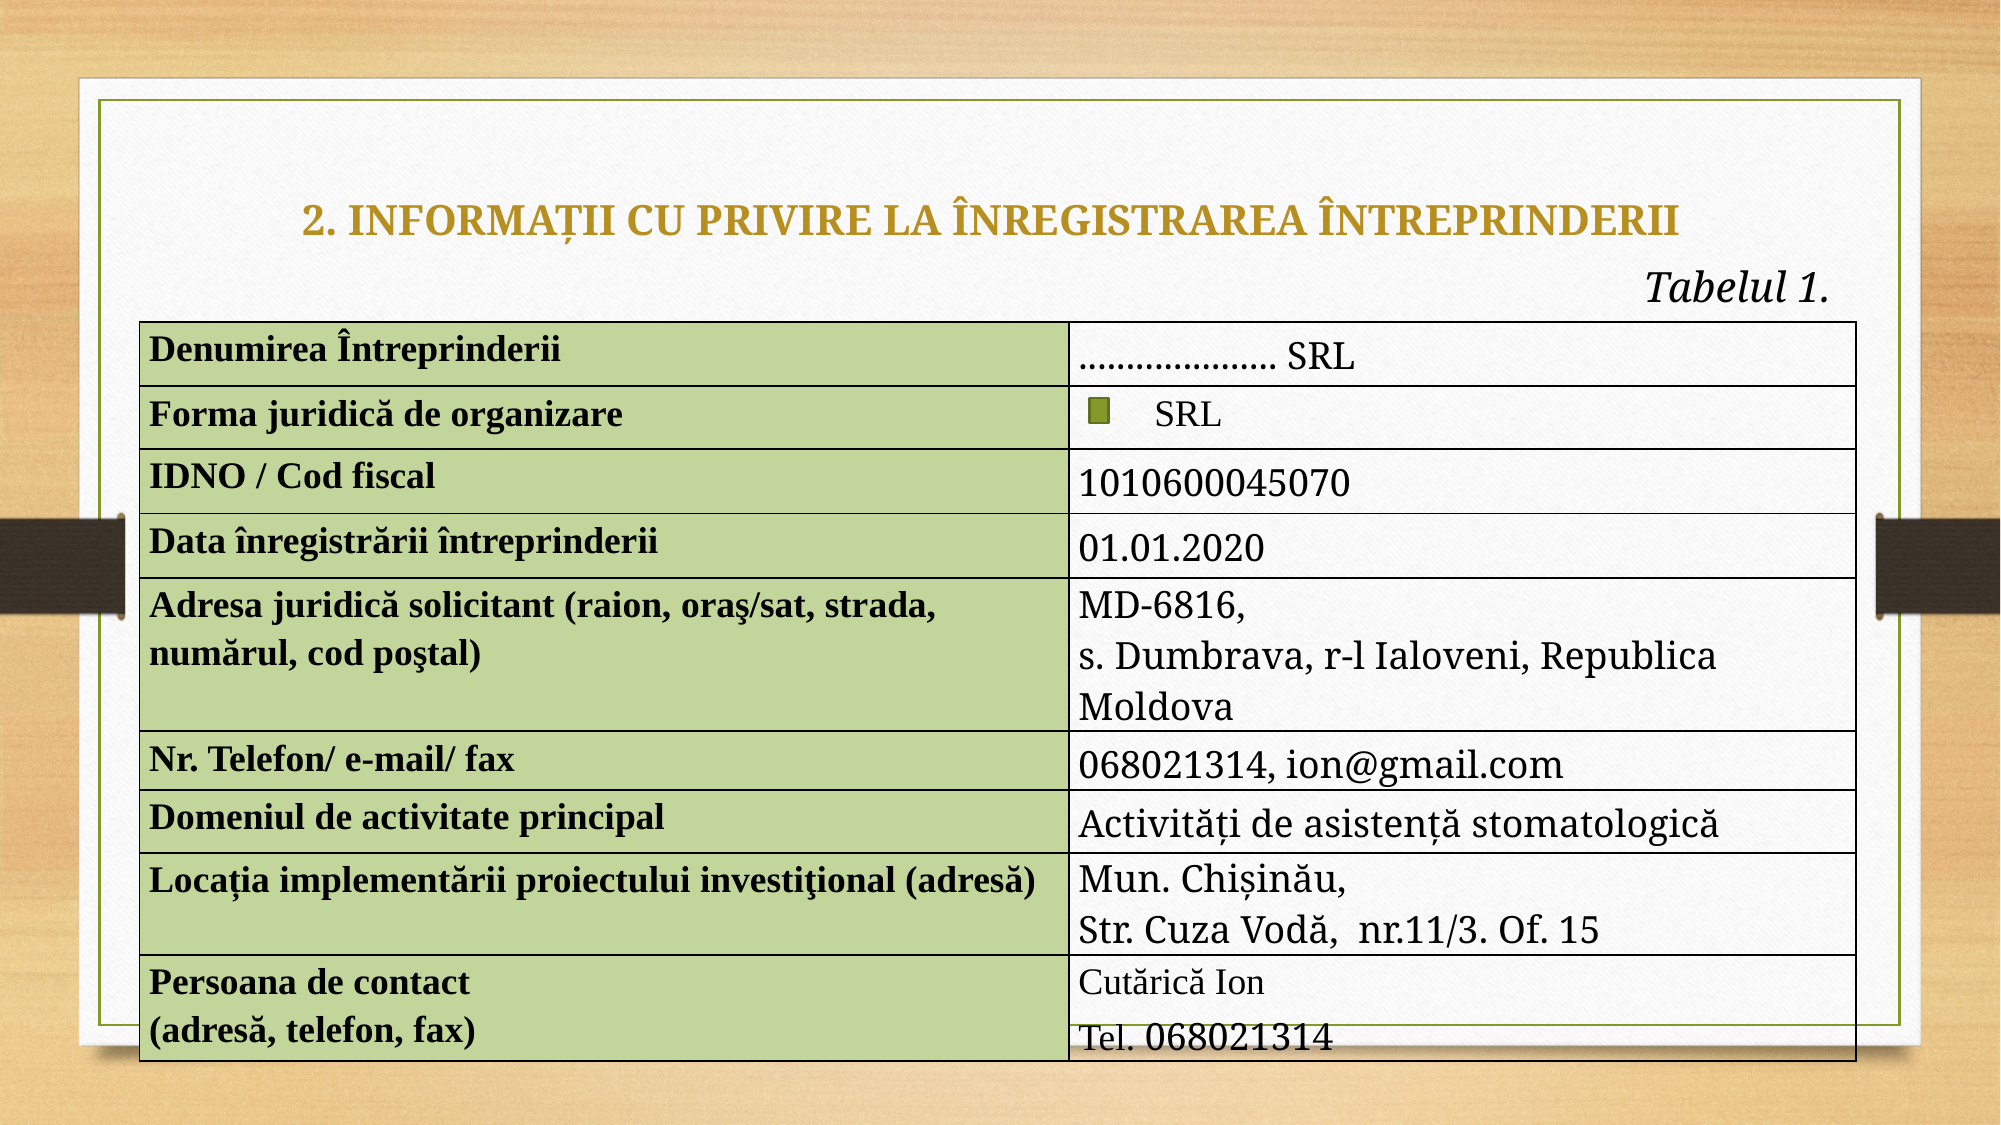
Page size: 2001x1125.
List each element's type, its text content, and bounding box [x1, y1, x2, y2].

table_header Denumirea Întreprinderii [140, 323, 1068, 385]
table_cell Activități de asistență stomatologică [1070, 791, 1855, 852]
picture [0, 0, 2001, 1125]
text_box Tabelul 1. [1616, 252, 1859, 318]
table_cell Adresa juridică solicitant (raion, oraş/sat, strada, numărul, cod poştal) [140, 579, 1068, 730]
table_cell Locația implementării proiectului investiţional (adresă) [140, 854, 1068, 954]
table_cell 1010600045070 [1070, 450, 1855, 513]
table_cell 068021314, ion@gmail.com [1070, 732, 1855, 789]
table_cell Data înregistrării întreprinderii [140, 514, 1068, 577]
table_cell Forma juridică de organizare [140, 387, 1068, 448]
table_header ..................... SRL [1070, 323, 1855, 385]
text_box [1088, 397, 1110, 424]
table_cell 01.01.2020 [1070, 514, 1855, 577]
table_cell SRL [1070, 387, 1855, 448]
table_cell Mun. Chișinău, Str. Cuza Vodă, nr.11/3. Of. 15 [1070, 854, 1855, 954]
table_cell MD-6816, s. Dumbrava, r-l Ialoveni, Republica Moldova [1070, 579, 1855, 730]
table_cell IDNO / Cod fiscal [140, 450, 1068, 513]
table_cell Domeniul de activitate principal [140, 791, 1068, 852]
table_cell Persoana de contact (adresă, telefon, fax) [140, 956, 1068, 1060]
table_cell Nr. Telefon/ e-mail/ fax [140, 732, 1068, 789]
text_box 2. INFORMAȚII CU PRIVIRE LA ÎNREGISTRAREA ÎNTREPRINDERII [125, 186, 1859, 252]
table_cell Cutărică Ion Tel. 068021314 [1070, 956, 1855, 1060]
